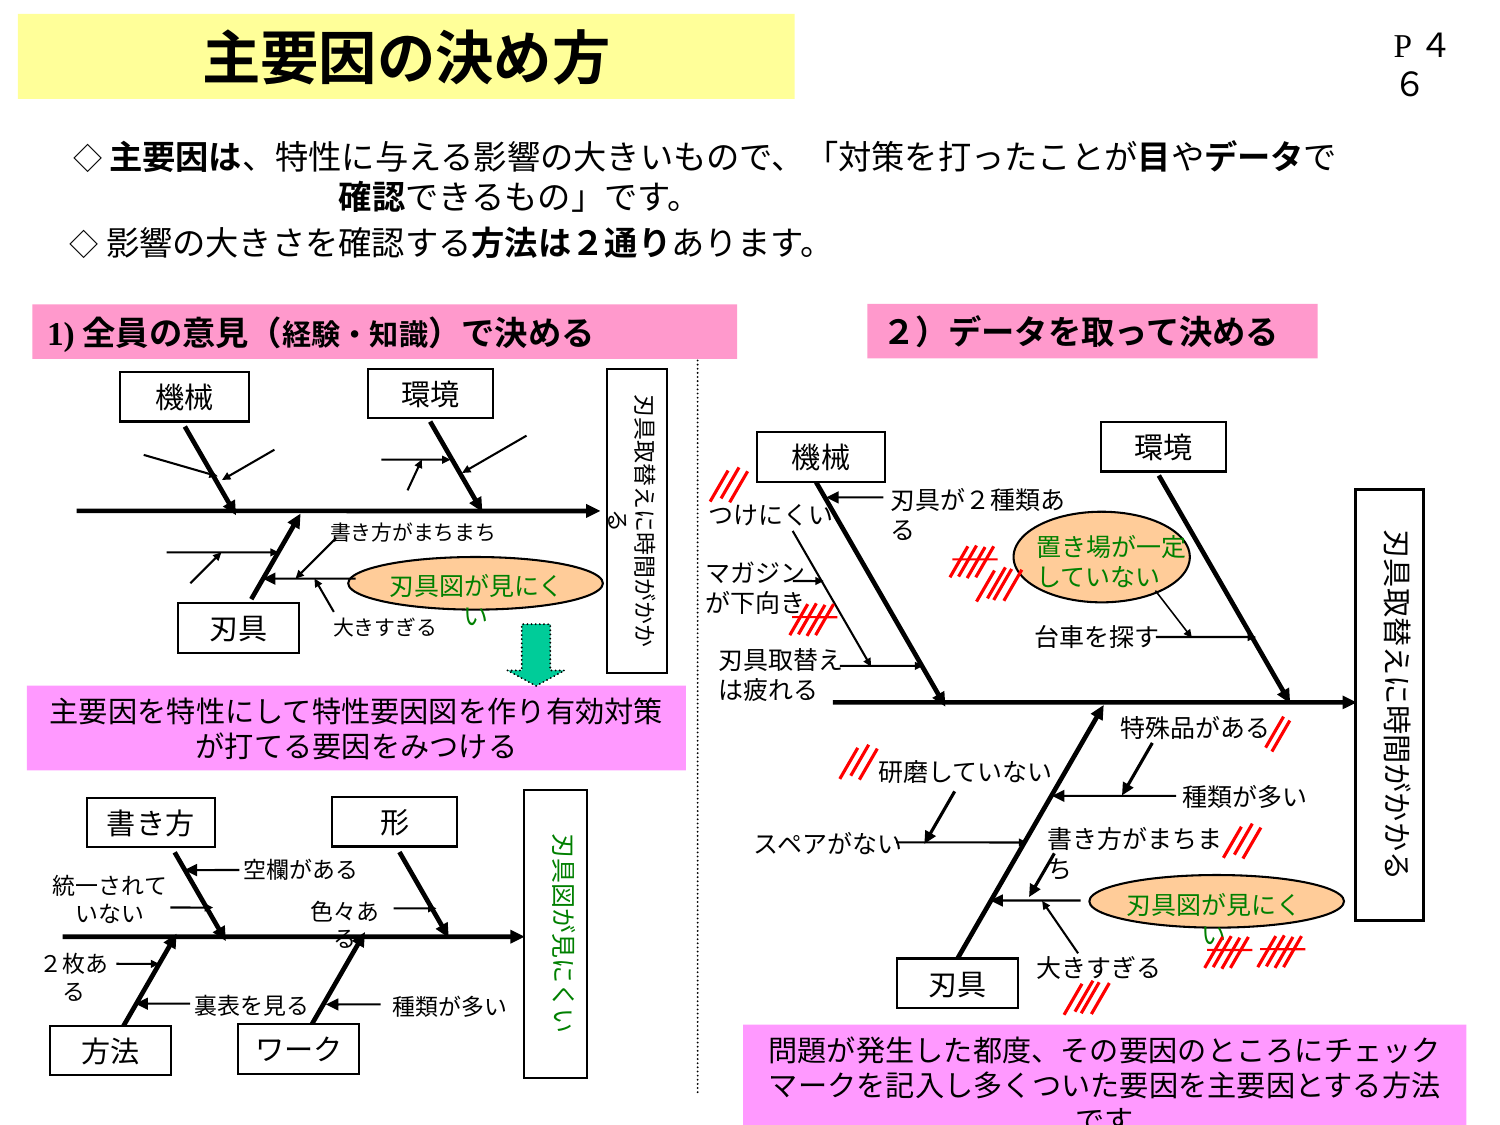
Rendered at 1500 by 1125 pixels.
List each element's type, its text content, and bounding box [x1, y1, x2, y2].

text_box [76, 368, 668, 674]
text_box [922, 667, 946, 702]
text_box [924, 794, 954, 844]
text_box [875, 661, 924, 671]
text_box 種類が多い [1167, 773, 1355, 819]
text_box ２）データを取って決める [867, 303, 1318, 359]
text_box つけにくい [693, 492, 885, 538]
text_box [875, 696, 1355, 709]
text_box 刃具が２種類ある [875, 477, 1100, 553]
text_box スペアがない [739, 821, 930, 866]
text_box [1201, 632, 1256, 642]
text_box [1161, 599, 1192, 638]
text_box [990, 894, 1081, 907]
text_box 特殊品がある [1105, 704, 1330, 750]
text_box [1052, 794, 1122, 803]
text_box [13, 623, 687, 1079]
text_box [1068, 599, 1135, 603]
text_box 置き場が一定していない [1021, 524, 1202, 599]
text_box 刃具取替えに時間がかかる [1355, 489, 1424, 921]
text_box ◇影響の大きさを確認する方法は２通りあります。 [55, 214, 1370, 270]
text_box [832, 598, 872, 667]
text_box [1078, 705, 1104, 748]
text_box 刃具図が見にくい [1100, 882, 1327, 957]
text_box [1100, 511, 1163, 524]
text_box [1122, 750, 1149, 796]
text_box 刃具取替えは疲れる [703, 637, 875, 713]
text_box ◇主要因は、特性に与える影響の大きいもので、「対策を打ったことが目やデータで 確認できるもの」です。 [58, 128, 1373, 224]
text_box 台車を探す [1019, 614, 1201, 659]
text_box 主要因の決め方 [17, 13, 795, 99]
text_box P４６ [1378, 16, 1500, 111]
text_box 研磨していない [863, 748, 1088, 794]
text_box [1013, 553, 1021, 576]
text_box [930, 838, 1028, 847]
text_box 大きすぎる [993, 945, 1206, 990]
text_box [1042, 901, 1073, 945]
text_box 1)全員の意見（経験・知識）で決める [32, 304, 738, 359]
text_box 機械 [756, 431, 886, 482]
text_box [1253, 639, 1290, 702]
text_box 問題が発生した都度、その要因のところにチェックマークを記入し多くついた要因を主要因とする方法です [743, 1024, 1467, 1125]
text_box 環境 [1100, 421, 1227, 472]
text_box 書き方がまちまち [1032, 816, 1256, 892]
text_box [1029, 883, 1037, 897]
text_box 刃具 [896, 958, 1018, 1009]
text_box [1089, 892, 1100, 912]
text_box [1327, 888, 1345, 915]
text_box [1256, 876, 1304, 882]
text_box マガジンが下向き [690, 550, 832, 625]
